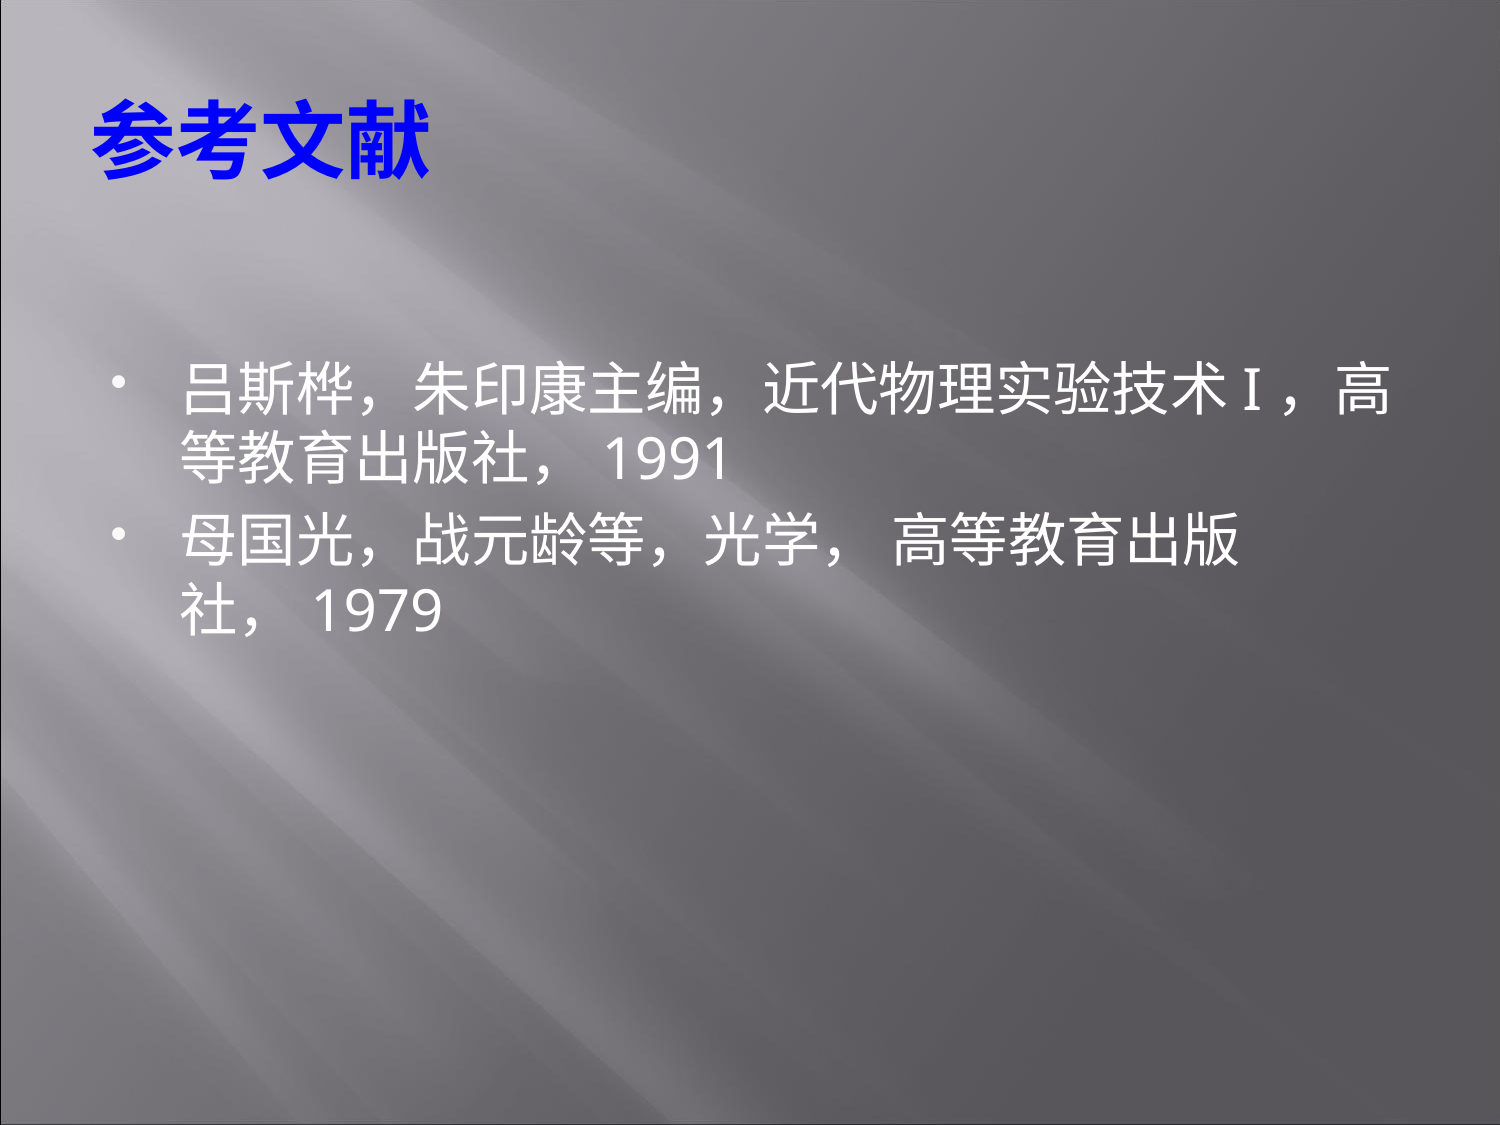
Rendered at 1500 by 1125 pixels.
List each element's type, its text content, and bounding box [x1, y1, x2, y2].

picture [0, 0, 1500, 1125]
title 参考文献 [75, 45, 1425, 233]
list 吕斯桦，朱印康主编，近代物理实验技术I，高等教育出版社，1991 母国光，战元龄等，光学， 高等教育出版社，1979 [75, 262, 1425, 1035]
